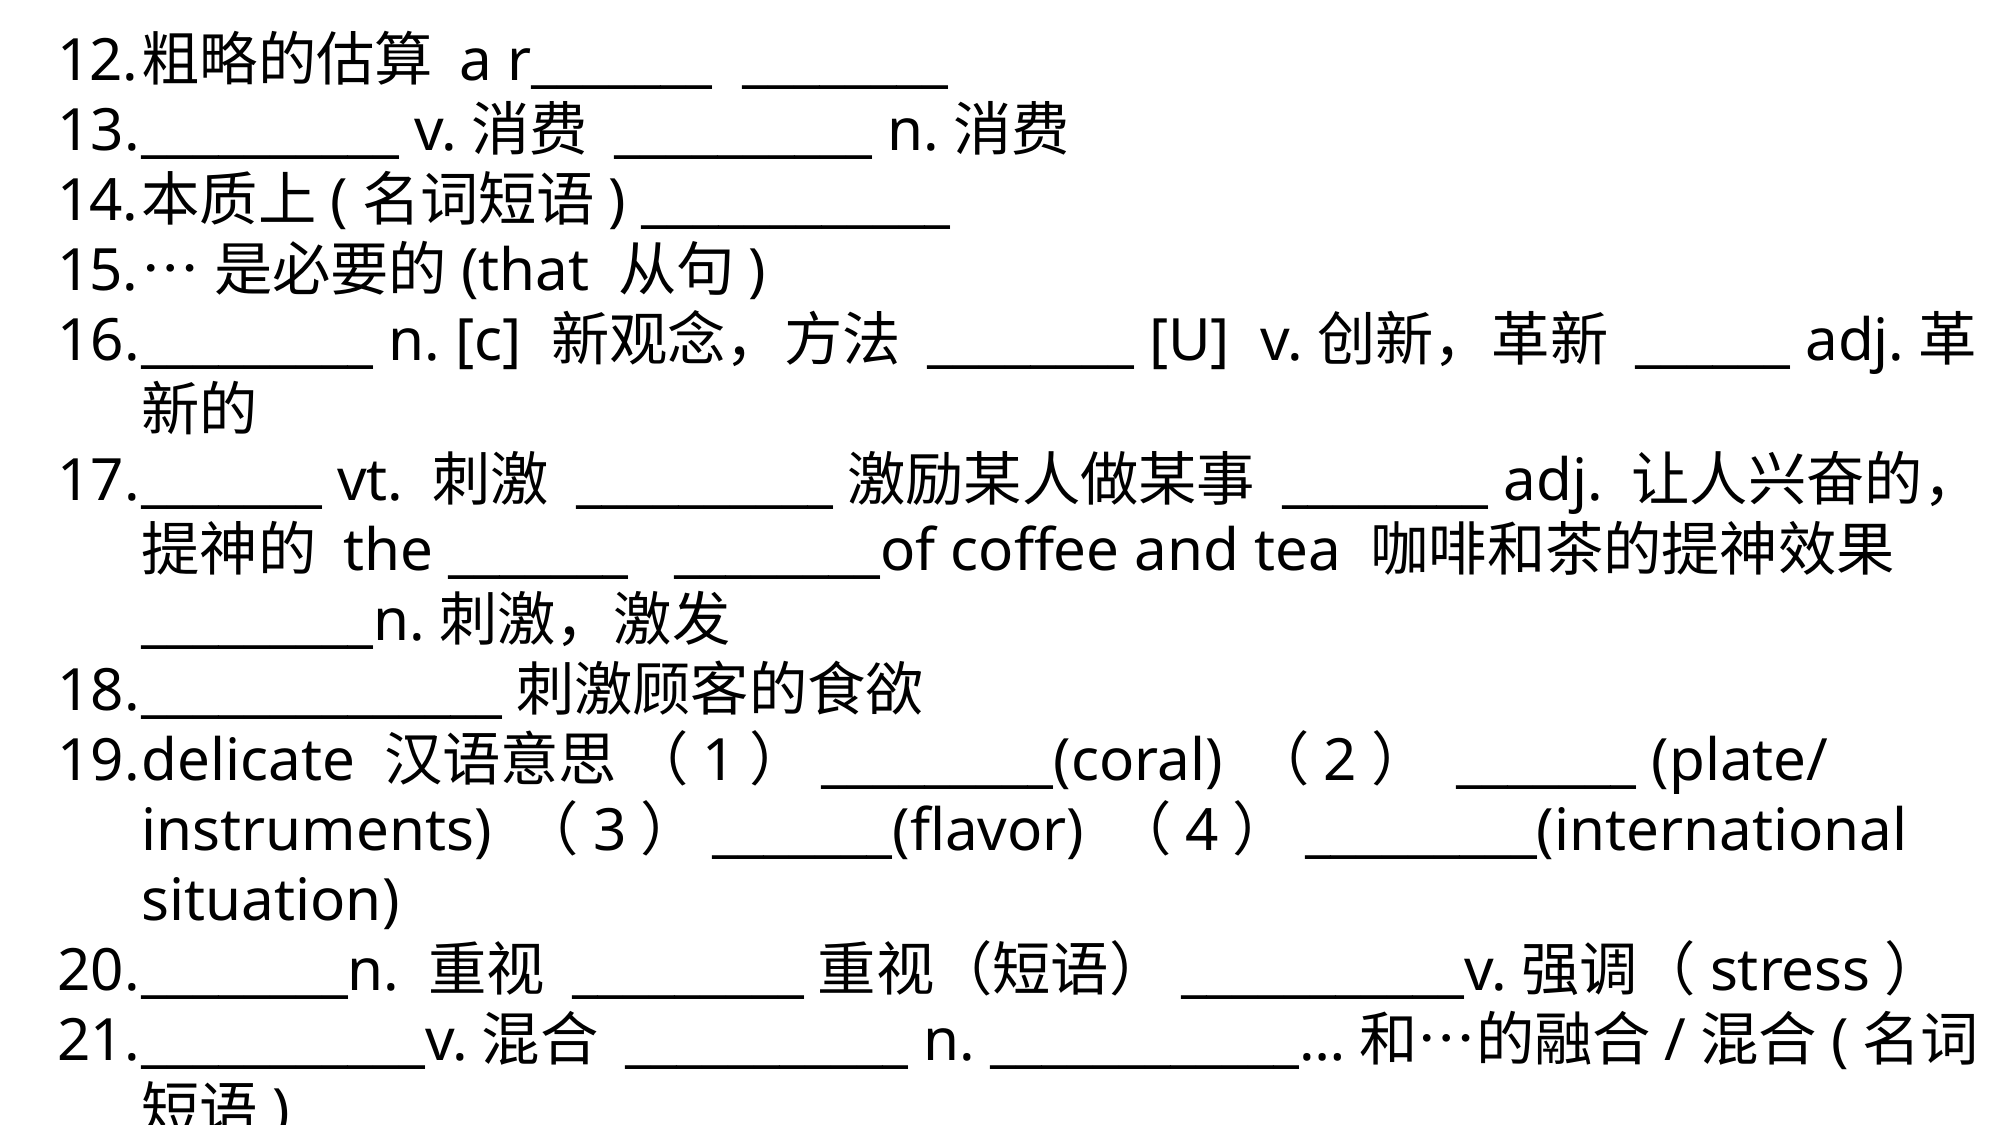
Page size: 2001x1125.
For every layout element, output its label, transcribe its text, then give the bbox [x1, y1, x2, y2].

text_box 粗略的估算 a r_______ ________ __________ v.消费 __________ n.消费 本质上(名词短语) ____________ …是必要的(that 从句) _________ n. [c] 新观念，方法 ________ [U] v.创新，革新 ______ adj.革新的 _______ vt. 刺激 __________激励某人做某事 ________ adj. 让人兴奋的，提神的 the _______ ________of coffee and tea 咖啡和茶的提神效果 _________n.刺激，激发 ______________刺激顾客的食欲 delicate 汉语意思 （1）_________(coral) （2） _______ (plate/ instruments) （3）_______(flavor) （4）_________(international situation) ________n. 重视 _________重视（短语）___________v.强调（stress） ___________v.混合 ___________ n. ____________…和…的融合/混合(名词短语) [42, 14, 2000, 1125]
